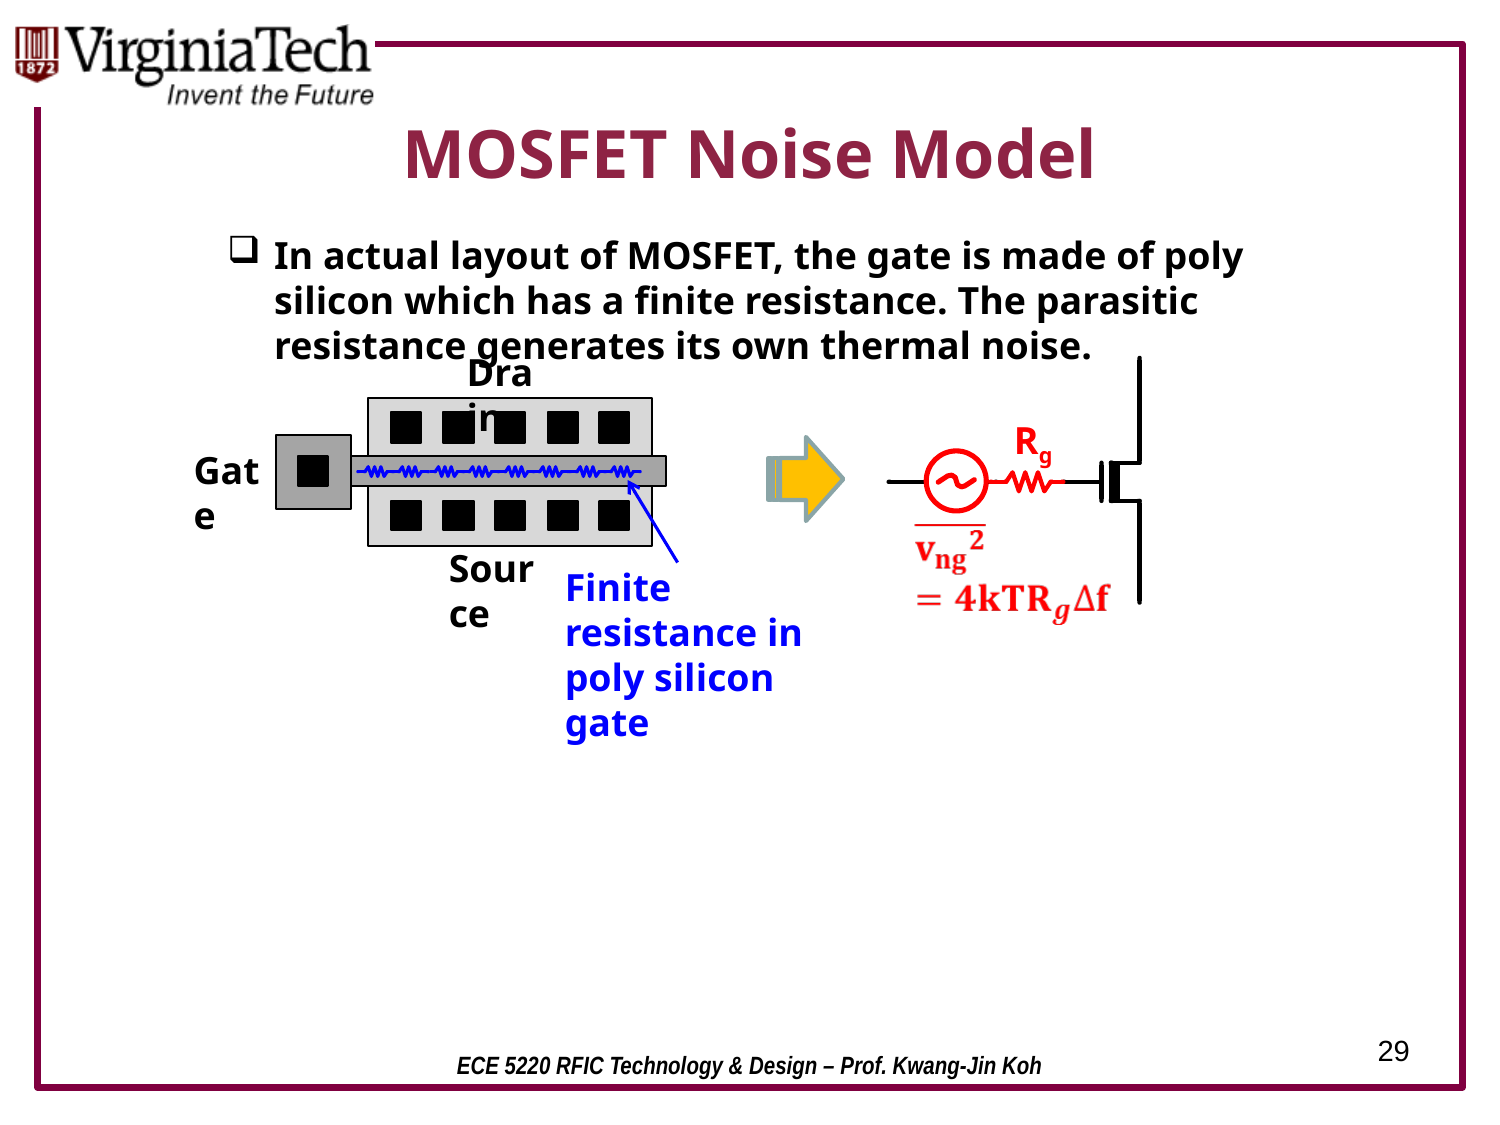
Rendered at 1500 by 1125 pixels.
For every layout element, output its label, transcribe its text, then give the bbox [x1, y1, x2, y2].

text_box Gate [178, 439, 266, 545]
text_box Finite resistance in poly silicon gate [549, 556, 883, 752]
title MOSFET Noise Model [75, 104, 1425, 213]
text_box [766, 434, 845, 524]
slide_number 29 [1074, 1024, 1425, 1103]
text_box [887, 619, 1138, 633]
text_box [881, 351, 1148, 610]
picture [15, 24, 375, 107]
text_box Source [434, 559, 549, 643]
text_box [271, 392, 672, 551]
text_box Drain [451, 341, 560, 391]
text_box In actual layout of MOSFET, the gate is made of poly silicon which has a finite resistance. The parasitic resistance generates its own thermal noise. [212, 224, 1363, 375]
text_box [627, 479, 678, 563]
